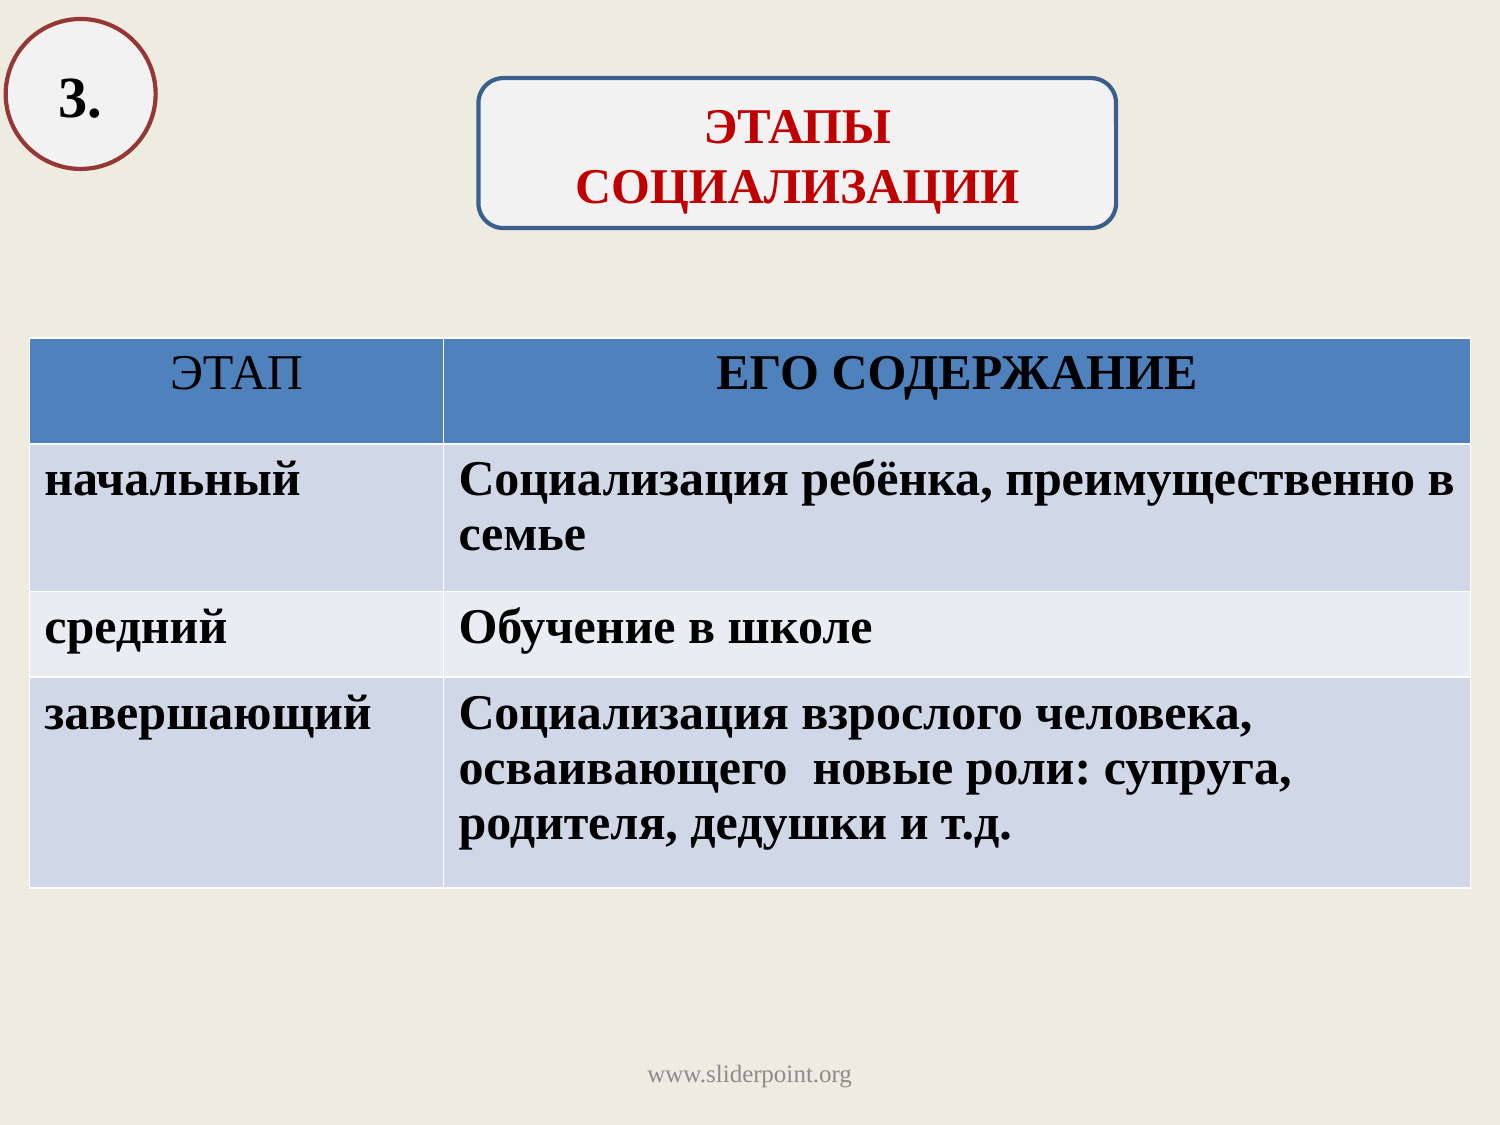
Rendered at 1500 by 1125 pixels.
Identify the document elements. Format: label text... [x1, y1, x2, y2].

footer www.sliderpoint.org [512, 1042, 988, 1103]
table_header ЭТАП [30, 339, 443, 443]
table_header ЕГО СОДЕРЖАНИЕ [444, 339, 1470, 443]
table_cell начальный [30, 445, 443, 591]
table_cell Социализация взрослого человека, осваивающего новые роли: супруга, родителя, дедушки и т.д. [444, 678, 1470, 887]
table_cell Обучение в школе [444, 592, 1470, 676]
table_cell средний [30, 592, 443, 676]
table_cell Социализация ребёнка, преимущественно в семье [444, 445, 1470, 591]
table_cell завершающий [30, 678, 443, 887]
text_box ЭТАПЫ СОЦИАЛИЗАЦИИ [476, 75, 1119, 231]
text_box 3. [3, 16, 158, 172]
